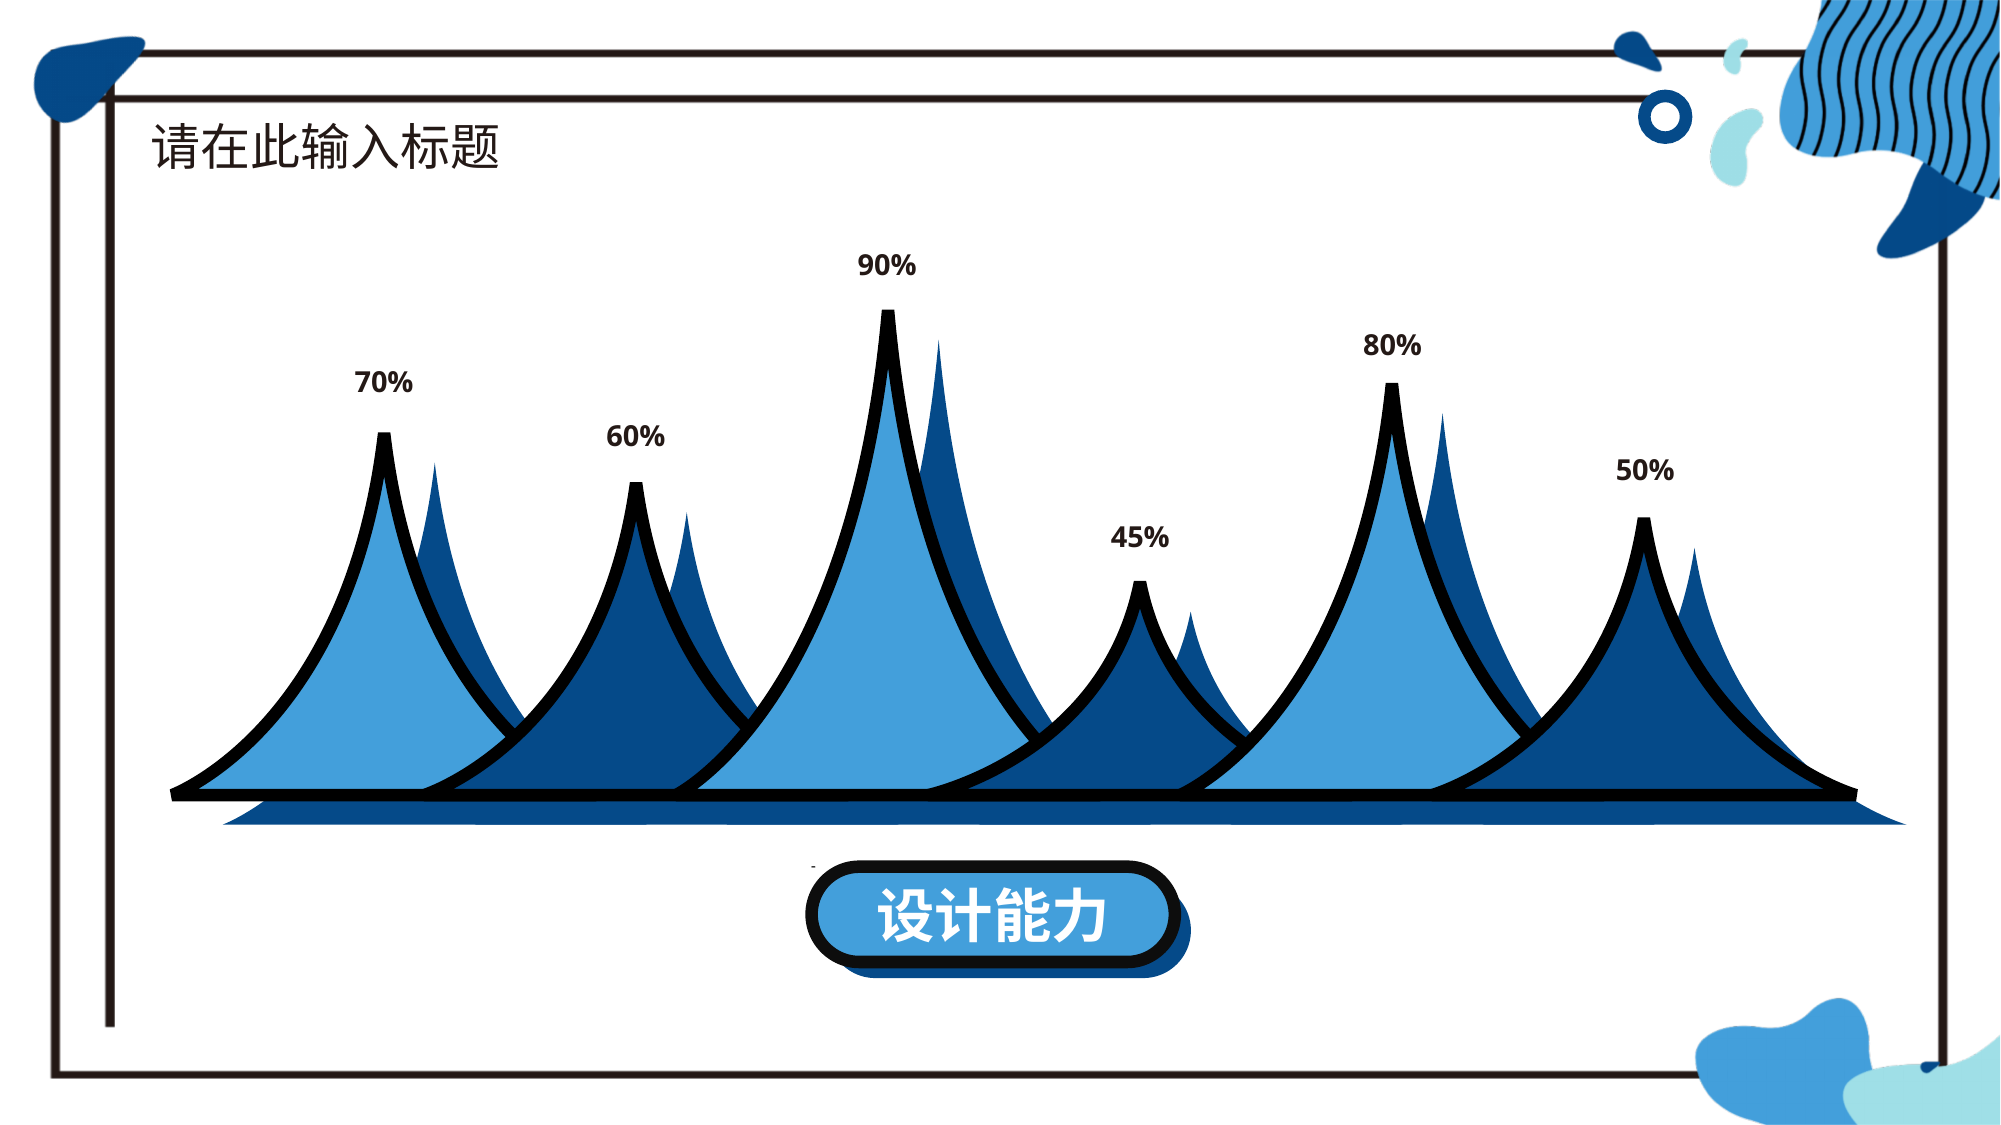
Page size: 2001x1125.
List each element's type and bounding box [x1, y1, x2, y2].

picture [1689, 931, 2000, 1124]
text_box [171, 239, 1907, 825]
text_box [811, 866, 1191, 979]
picture [0, 0, 2000, 1113]
